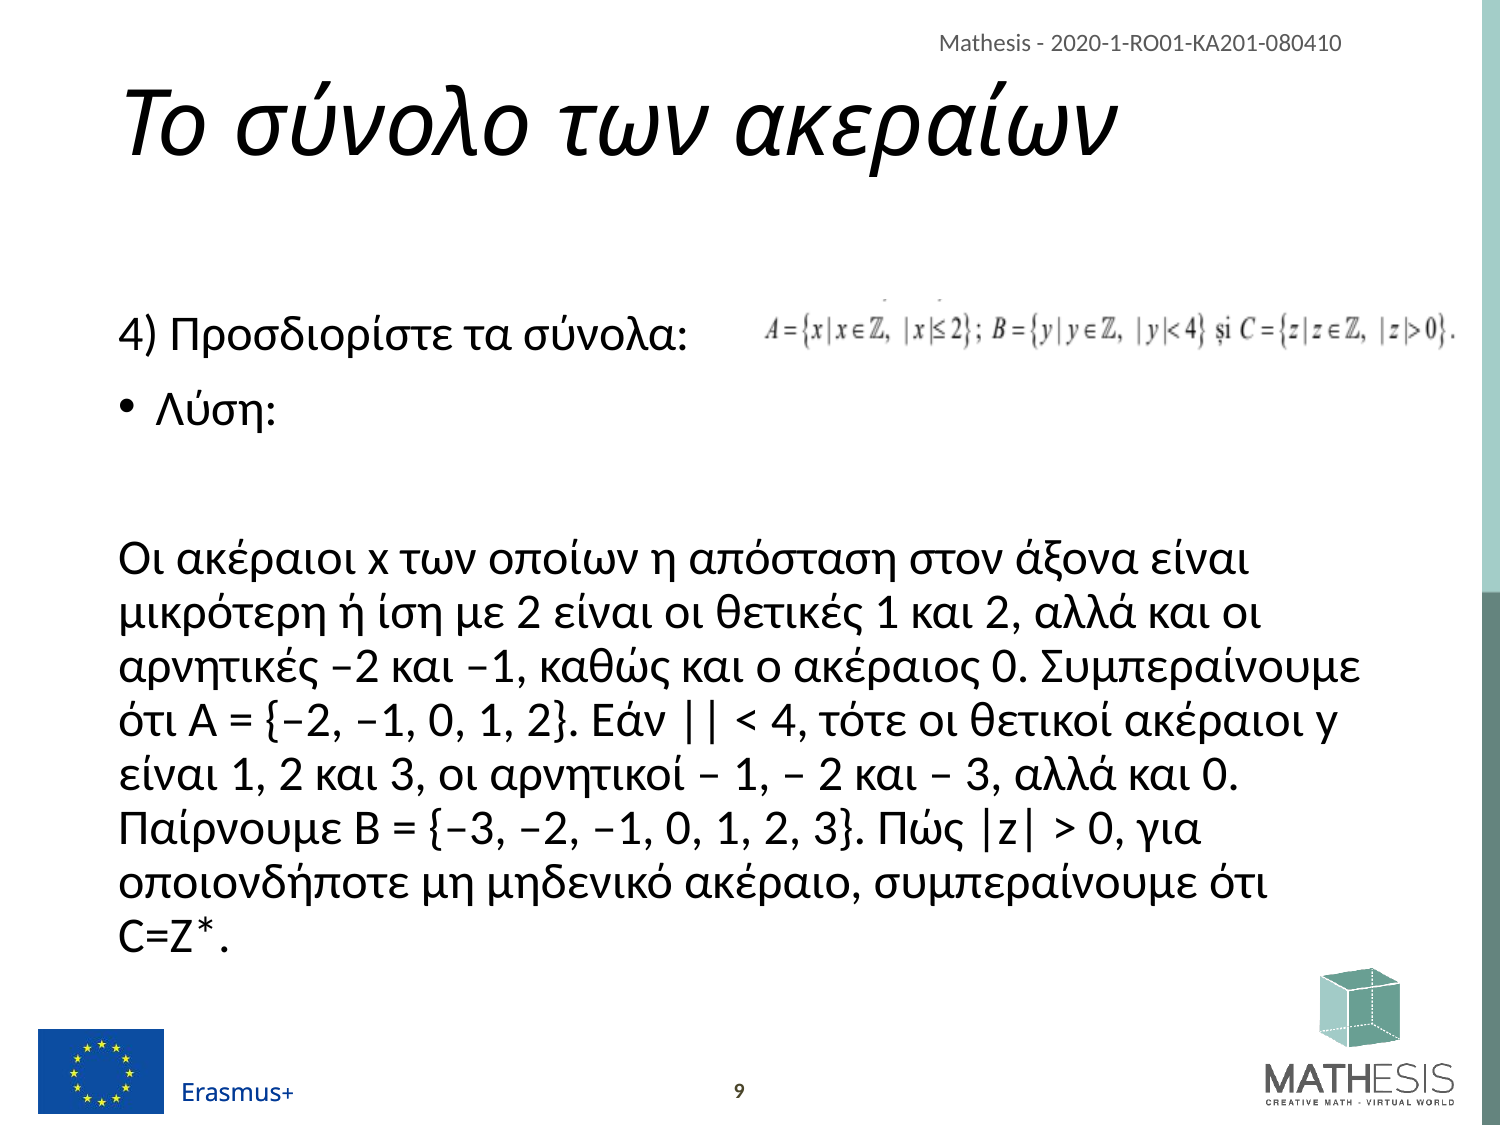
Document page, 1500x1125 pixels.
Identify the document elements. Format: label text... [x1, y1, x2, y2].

list 4) Προσδιορίστε τα σύνολα: Λύση: Οι ακέραιοι x των οποίων η απόσταση στον άξονα είναι μικρότερη ή ίση με 2 είναι οι θετικές 1 και 2, αλλά και οι αρνητικές –2 και –1, καθώς και ο ακέραιος 0. Συμπεραίνουμε ότι Α = {–2, –1, 0, 1, 2}. Εάν || < 4, τότε οι θετικοί ακέραιοι y είναι 1, 2 και 3, οι αρνητικοί – 1, – 2 και – 3, αλλά και 0. Παίρνουμε B = {–3, –2, –1, 0, 1, 2, 3}. Πώς |z| > 0, για οποιονδήποτε μη μηδενικό ακέραιο, συμπεραίνουμε ότι C=Z*. [103, 299, 1397, 1014]
title Το σύνολο των ακεραίων [103, 59, 1397, 278]
picture [749, 299, 1473, 358]
picture [38, 1029, 164, 1114]
